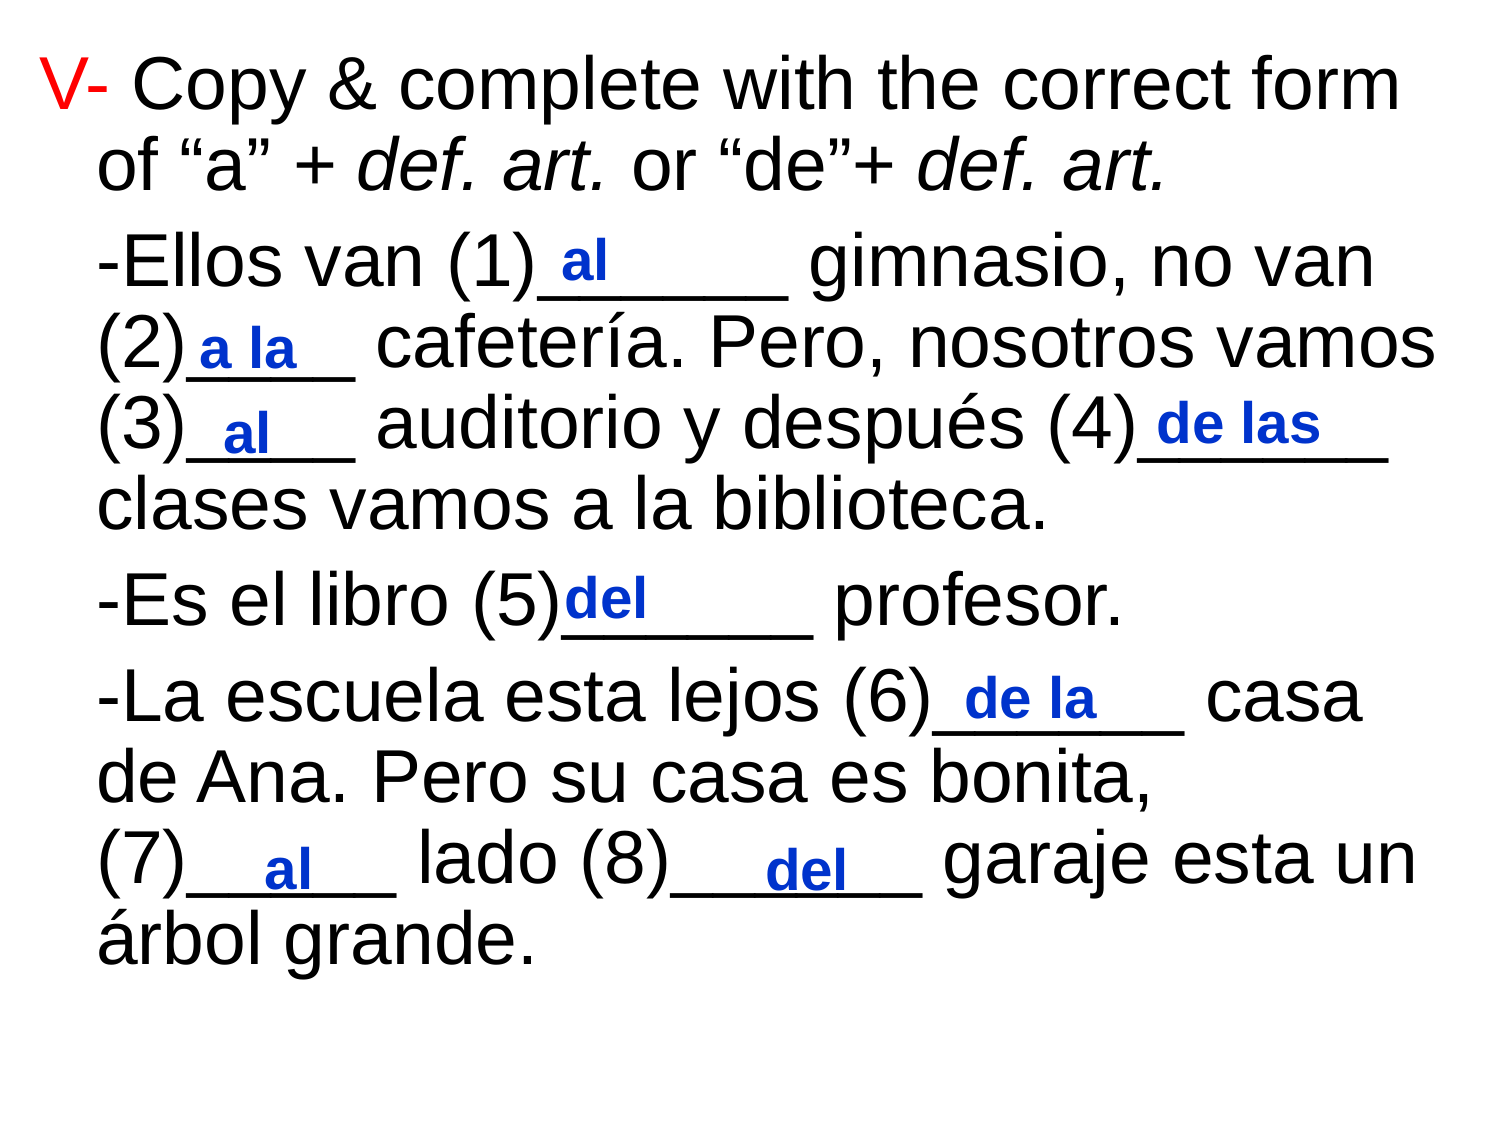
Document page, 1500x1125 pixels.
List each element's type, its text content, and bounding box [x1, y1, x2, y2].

text_box de la [949, 652, 1113, 738]
text_box al [250, 823, 329, 909]
text_box de las [1141, 377, 1338, 463]
text_box al [546, 214, 625, 300]
text_box del [550, 552, 665, 638]
text_box a la [185, 302, 313, 388]
list V- Copy & complete with the correct form of “a” + def. art. or “de”+ def. art. -Ellos van (1)______ gimnasio, no van (2)____ cafetería. Pero, nosotros vamos (3)____ auditorio y después (4)______ clases vamos a la biblioteca. -Es el libro (5)______ profesor. -La escuela esta lejos (6)______ casa de Ana. Pero su casa es bonita, (7)_____ lado (8)______ garaje esta un árbol grande. [24, 37, 1463, 1038]
text_box del [750, 825, 865, 910]
text_box al [208, 387, 288, 473]
